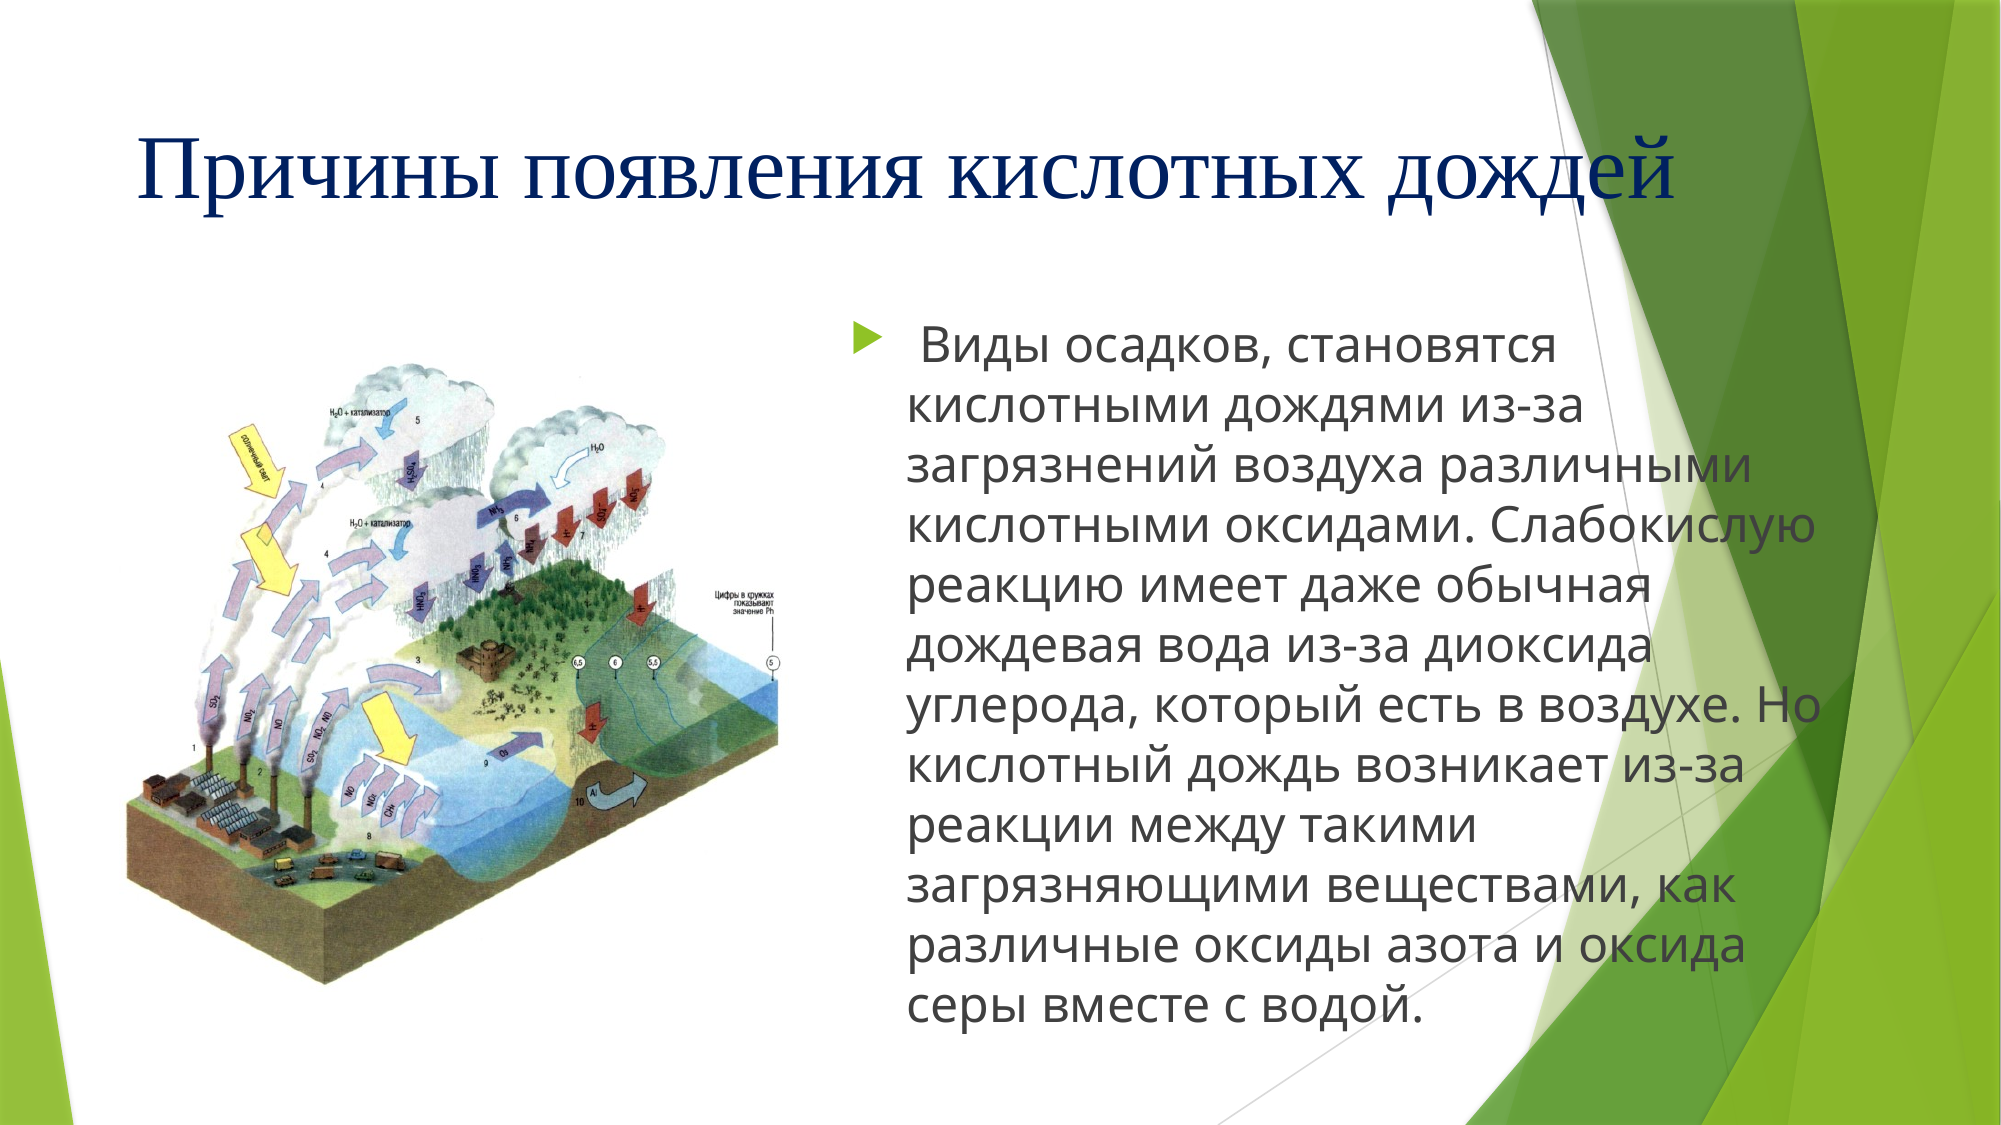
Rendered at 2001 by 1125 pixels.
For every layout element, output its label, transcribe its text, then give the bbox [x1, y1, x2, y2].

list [118, 353, 790, 992]
list Виды осадков, становятся кислотными дождями из-за загрязнений воздуха различными кислотными оксидами. Слабокислую реакцию имеет даже обычная дождевая вода из-за диоксида углерода, который есть в воздухе. Но кислотный дождь возникает из-за реакции между такими загрязняющими веществами, как различные оксиды азота и оксида серы вместе с водой. [834, 305, 1873, 992]
title Причины появления кислотных дождей [111, 99, 1703, 317]
